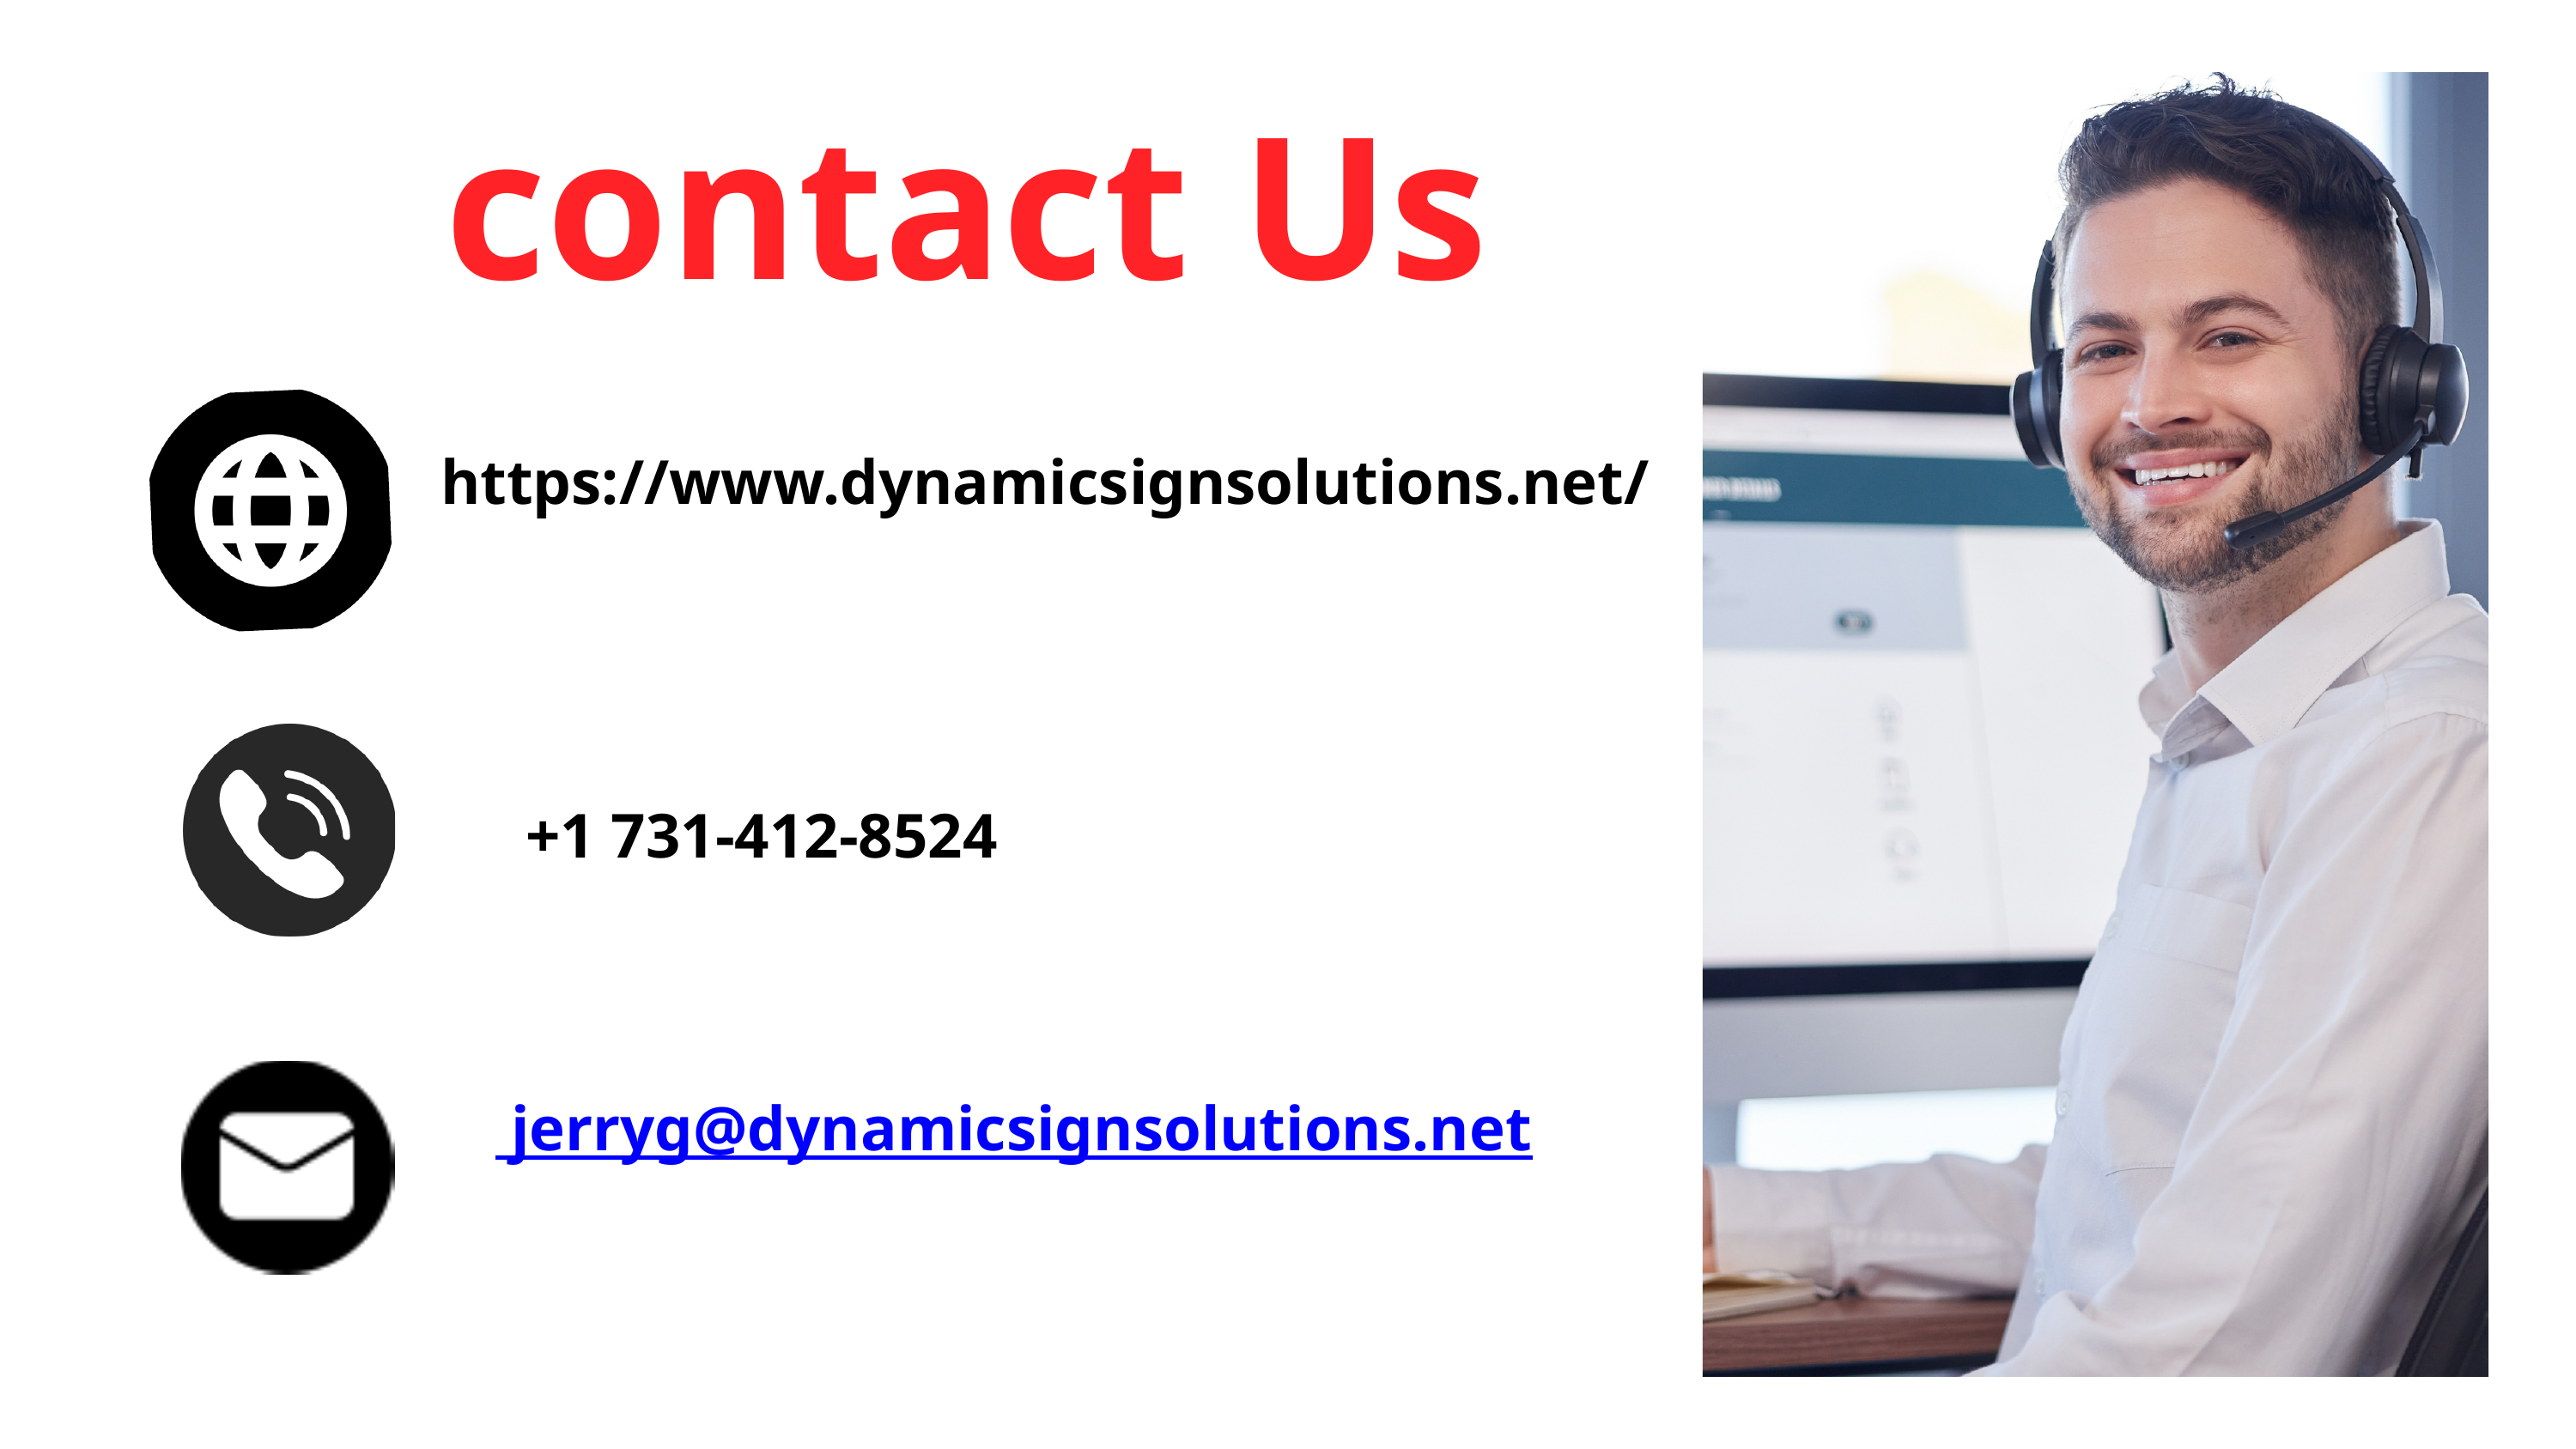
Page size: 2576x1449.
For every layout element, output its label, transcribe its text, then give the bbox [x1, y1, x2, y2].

text_box jerryg@dynamicsignsolutions.net [485, 1087, 1542, 1173]
text_box https://www.dynamicsignsolutions.net/ [425, 431, 1666, 517]
text_box +1 731-412-8524 [485, 785, 1038, 870]
text_box [144, 621, 1038, 747]
text_box [181, 1061, 396, 1275]
text_box contact Us [253, 42, 1731, 319]
text_box [1702, 72, 2489, 1377]
text_box [183, 747, 396, 937]
text_box [145, 385, 395, 621]
